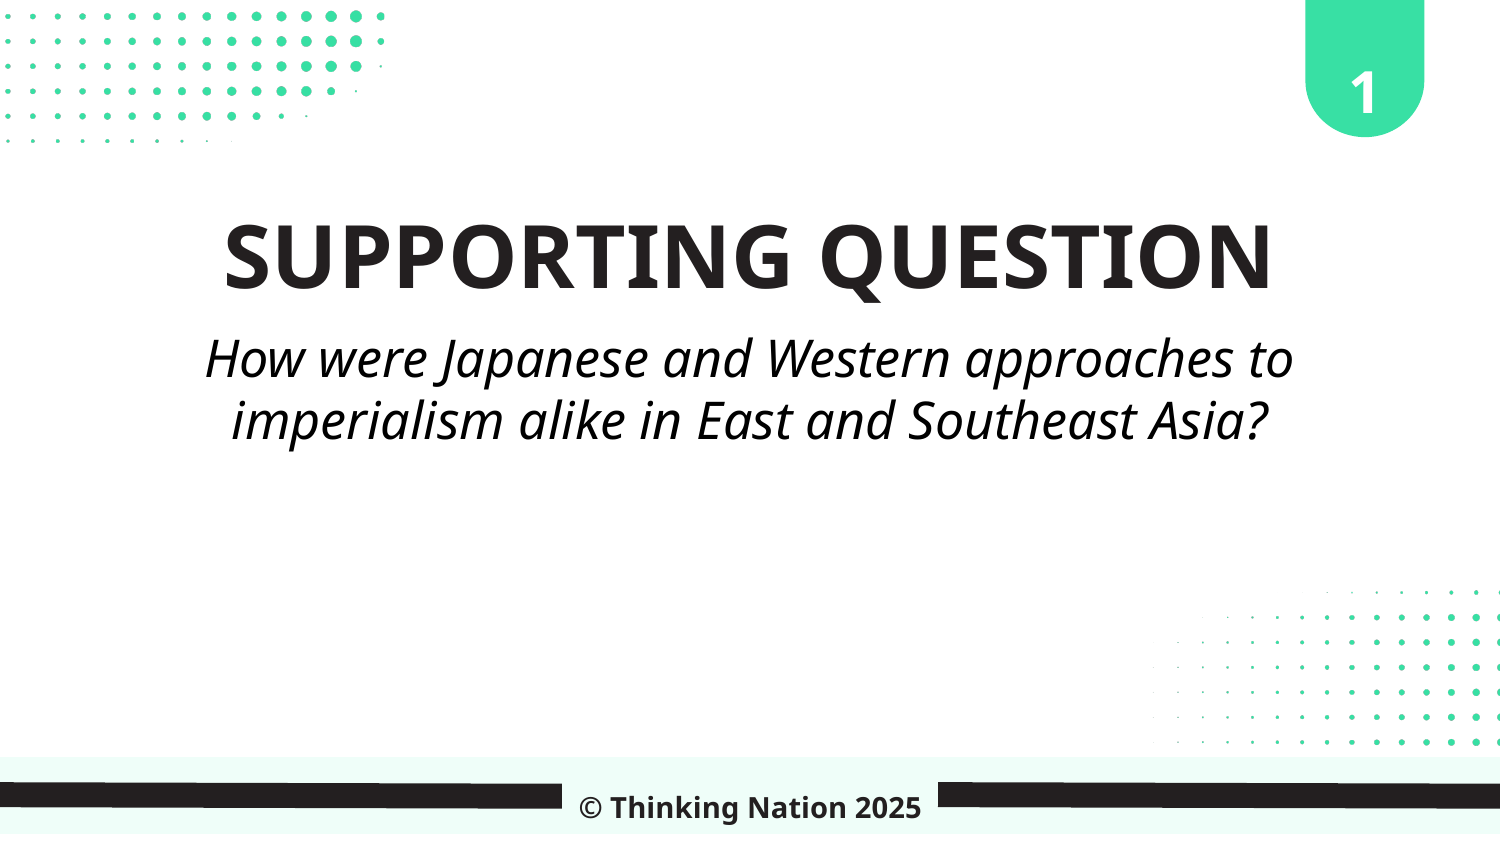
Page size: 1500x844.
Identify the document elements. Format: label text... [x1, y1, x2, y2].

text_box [0, 756, 1500, 835]
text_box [1300, 0, 1430, 138]
text_box SUPPORTING QUESTION [209, 159, 1291, 307]
text_box [0, 0, 385, 144]
text_box How were Japanese and Western approaches to imperialism alike in East and Southeast Asia? [146, 324, 1353, 451]
text_box [1128, 590, 1500, 755]
